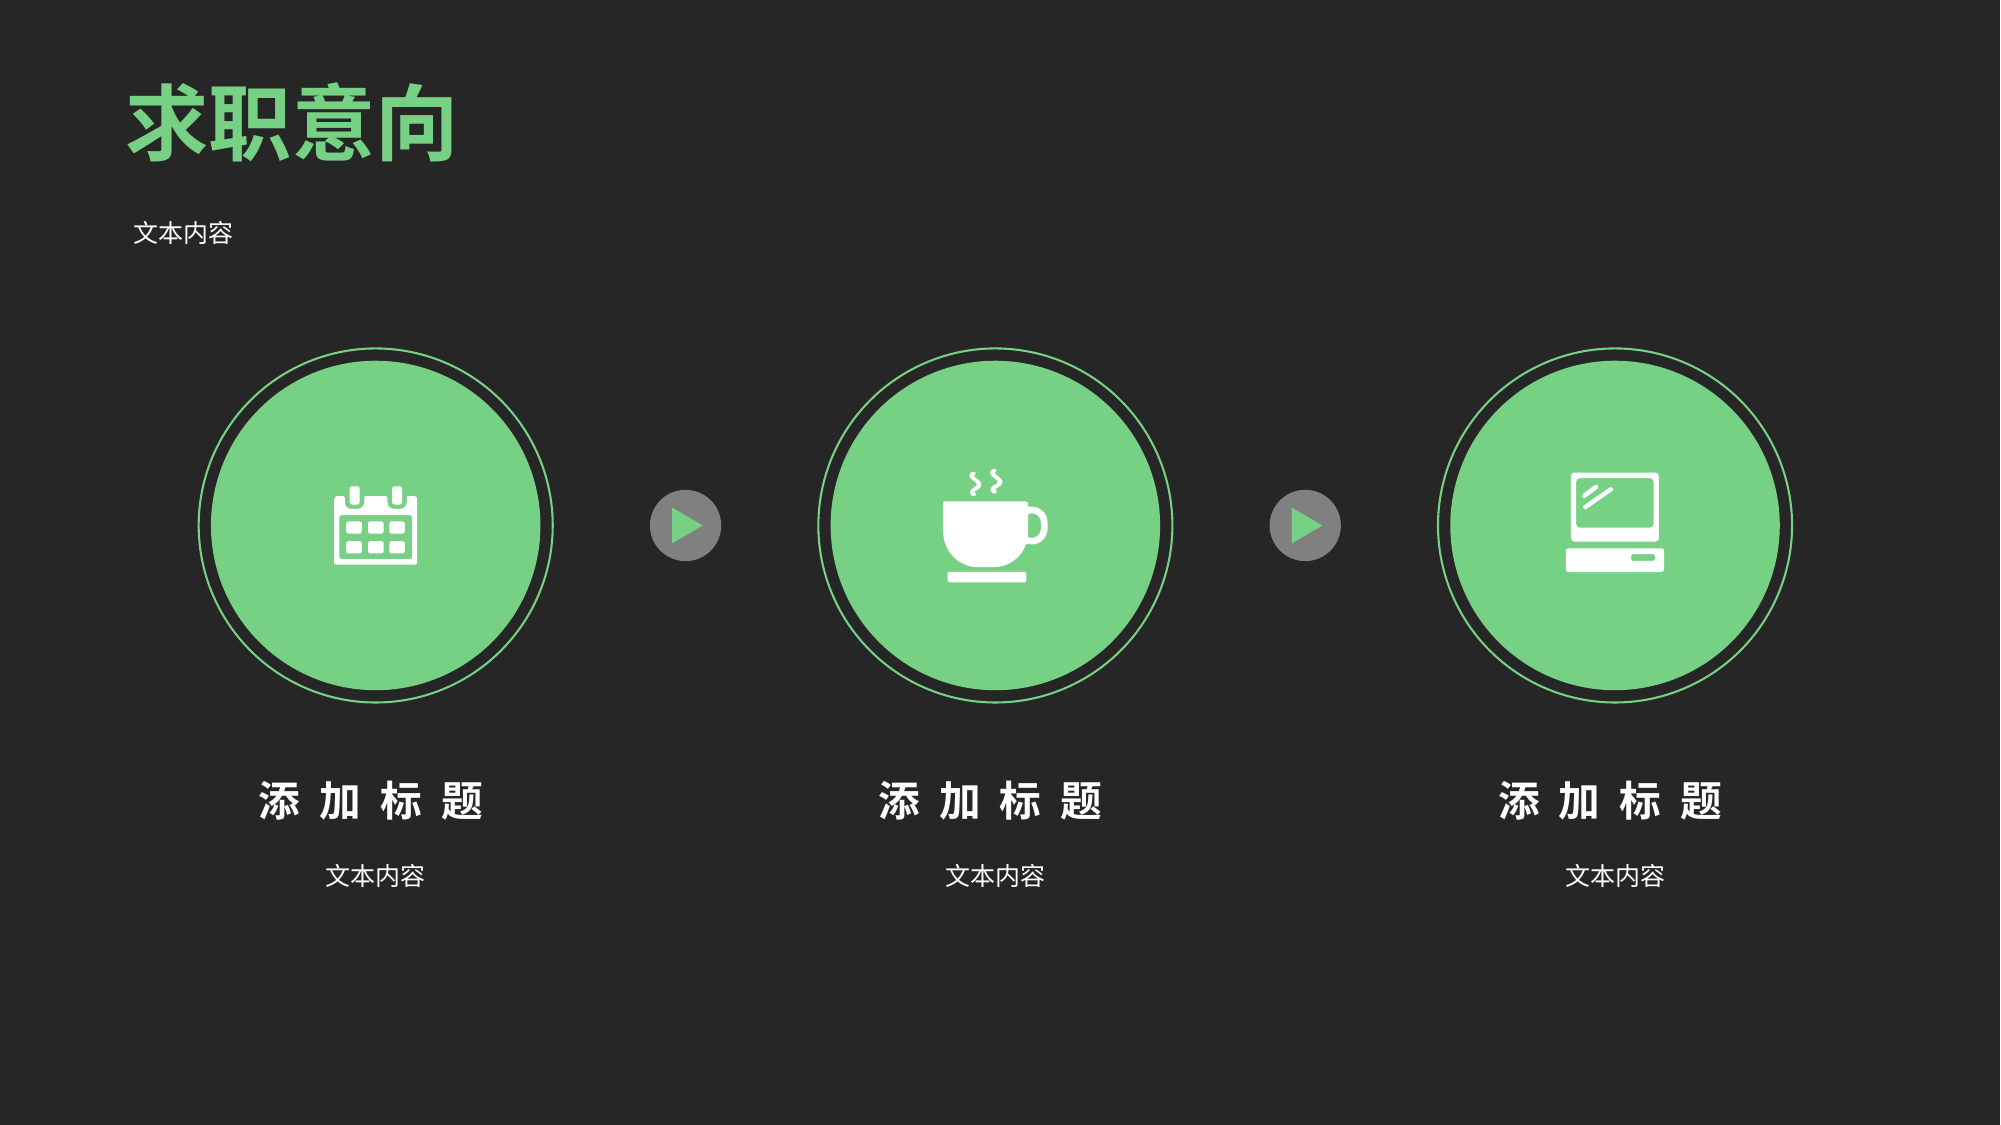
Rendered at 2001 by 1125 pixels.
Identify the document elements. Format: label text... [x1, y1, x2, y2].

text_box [818, 348, 1173, 703]
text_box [198, 348, 553, 703]
text_box 文本内容 [118, 179, 1071, 255]
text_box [649, 489, 722, 562]
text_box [1269, 489, 1341, 562]
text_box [1437, 348, 1793, 703]
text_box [1420, 766, 1810, 899]
text_box 求职意向 [110, 63, 474, 179]
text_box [801, 766, 1190, 899]
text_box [181, 766, 571, 899]
